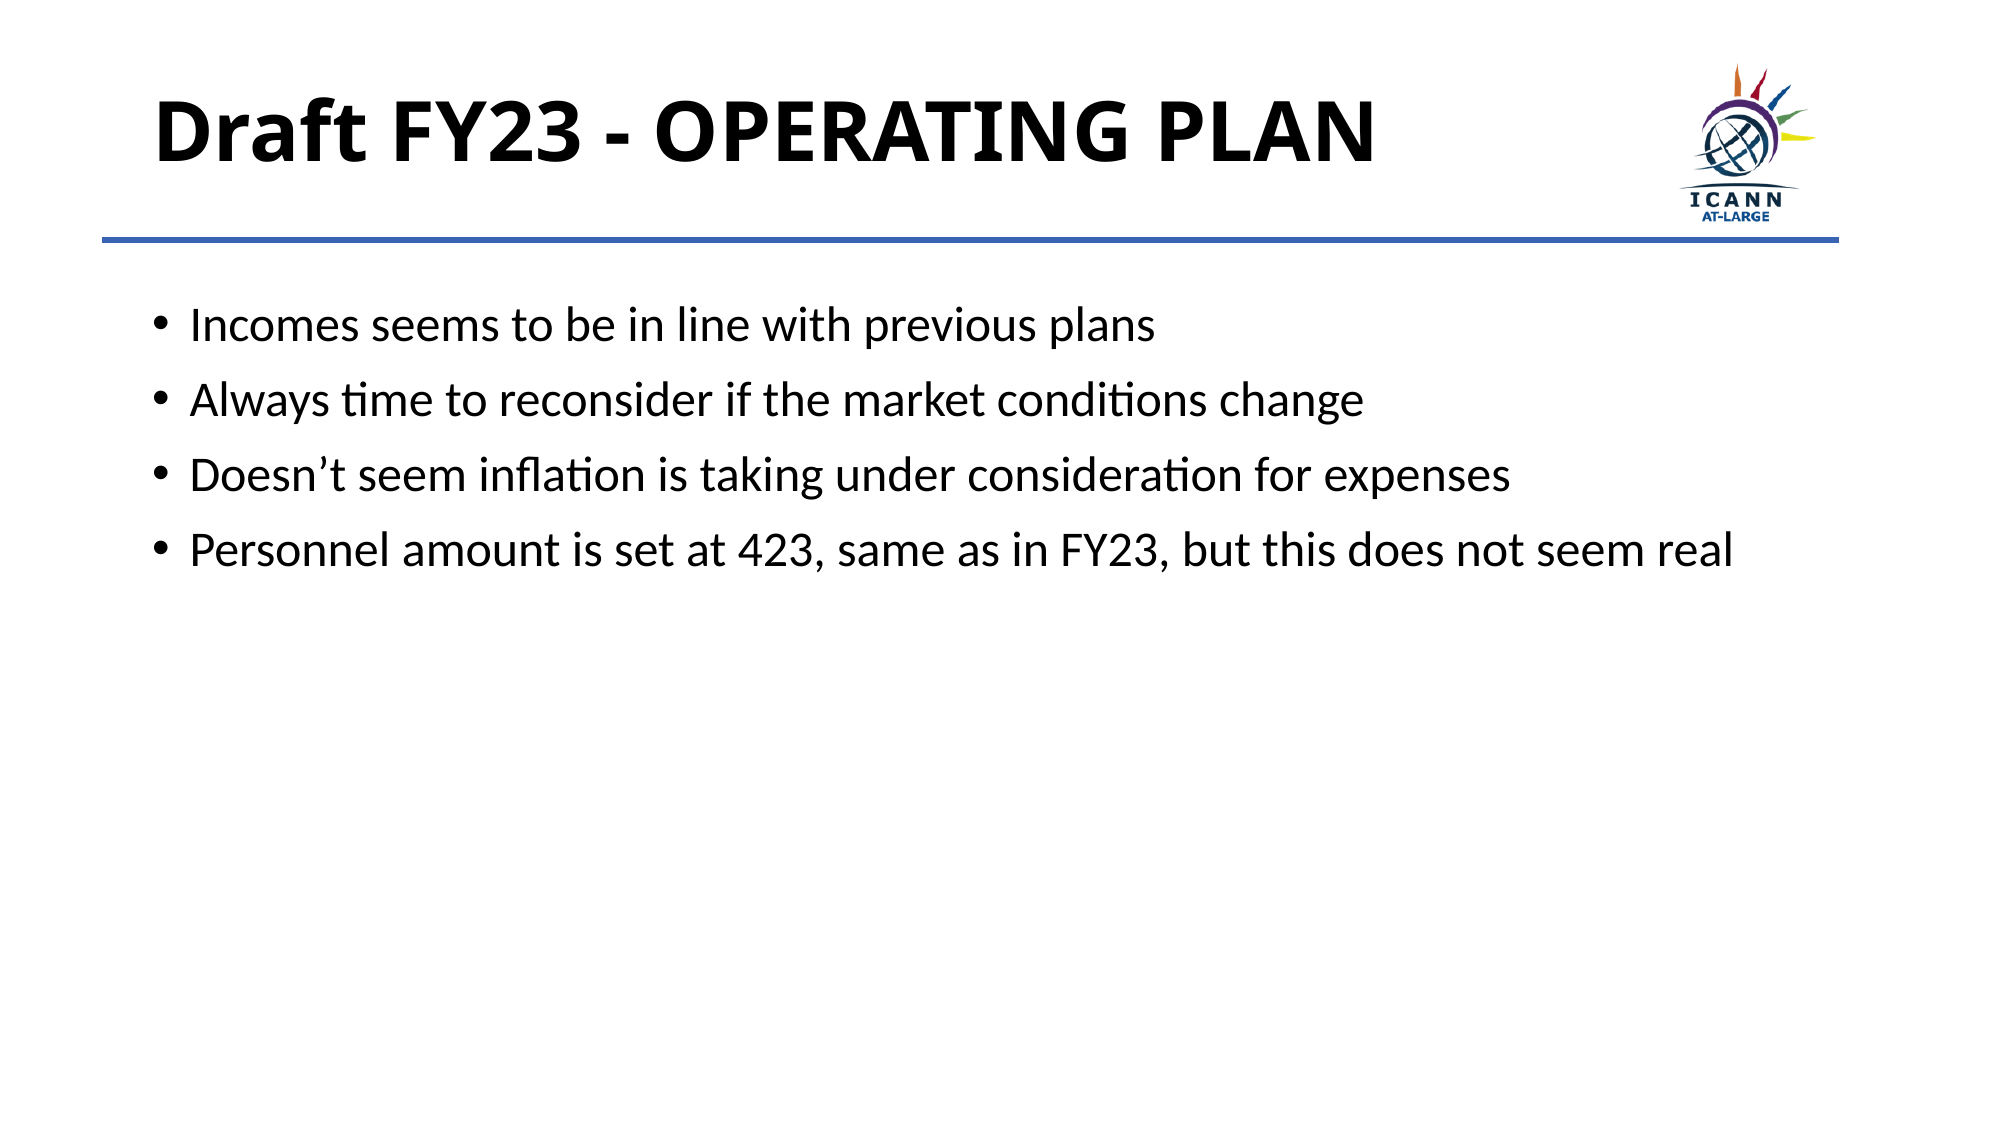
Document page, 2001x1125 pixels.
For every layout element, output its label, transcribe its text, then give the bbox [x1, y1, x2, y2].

picture [1676, 59, 1830, 231]
text_box Draft FY23 - OPERATING PLAN [137, 81, 1585, 223]
text_box Incomes seems to be in line with previous plans Always time to reconsider if the market conditions change Doesn’t seem inflation is taking under consideration for expenses Personnel amount is set at 423, same as in FY23, but this does not seem real [137, 291, 1863, 1014]
